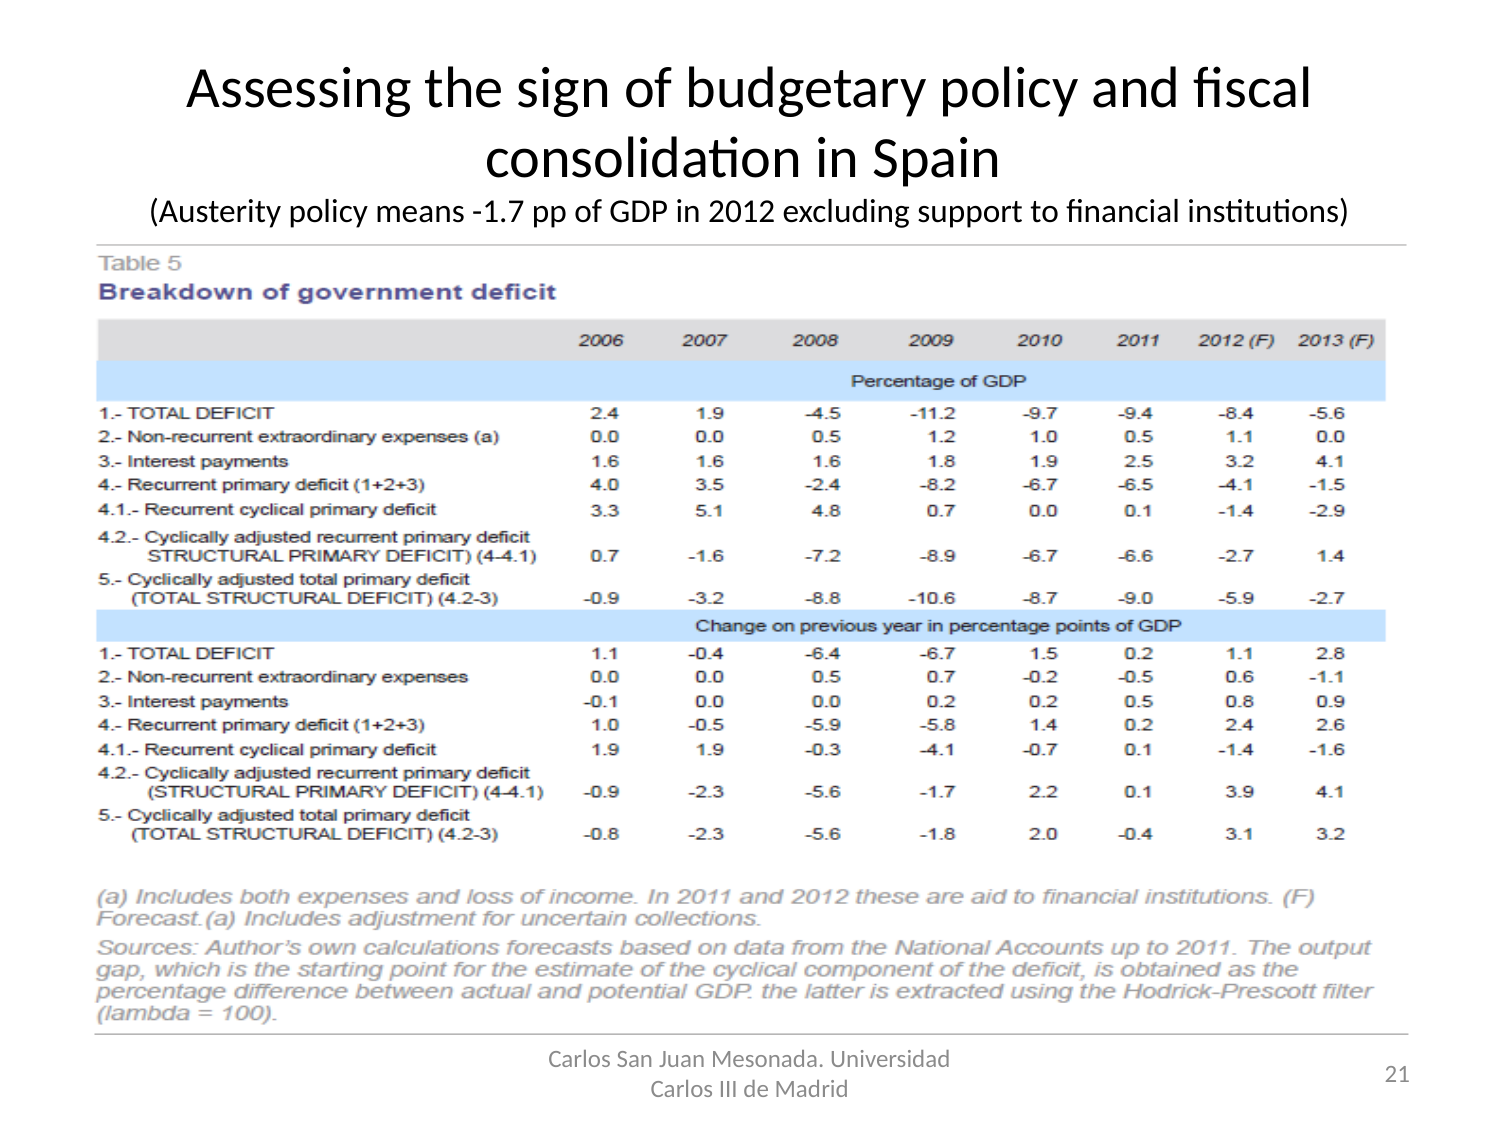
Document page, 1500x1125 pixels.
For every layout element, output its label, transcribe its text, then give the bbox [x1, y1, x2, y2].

footer Carlos San Juan Mesonada. Universidad Carlos III de Madrid [512, 1044, 988, 1103]
slide_number 21 [1074, 1042, 1425, 1103]
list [76, 243, 1424, 1036]
title Assessing the sign of budgetary policy and fiscal consolidation in Spain (Austerity policy means -1.7 pp of GDP in 2012 excluding support to financial institutions) [74, 44, 1426, 233]
